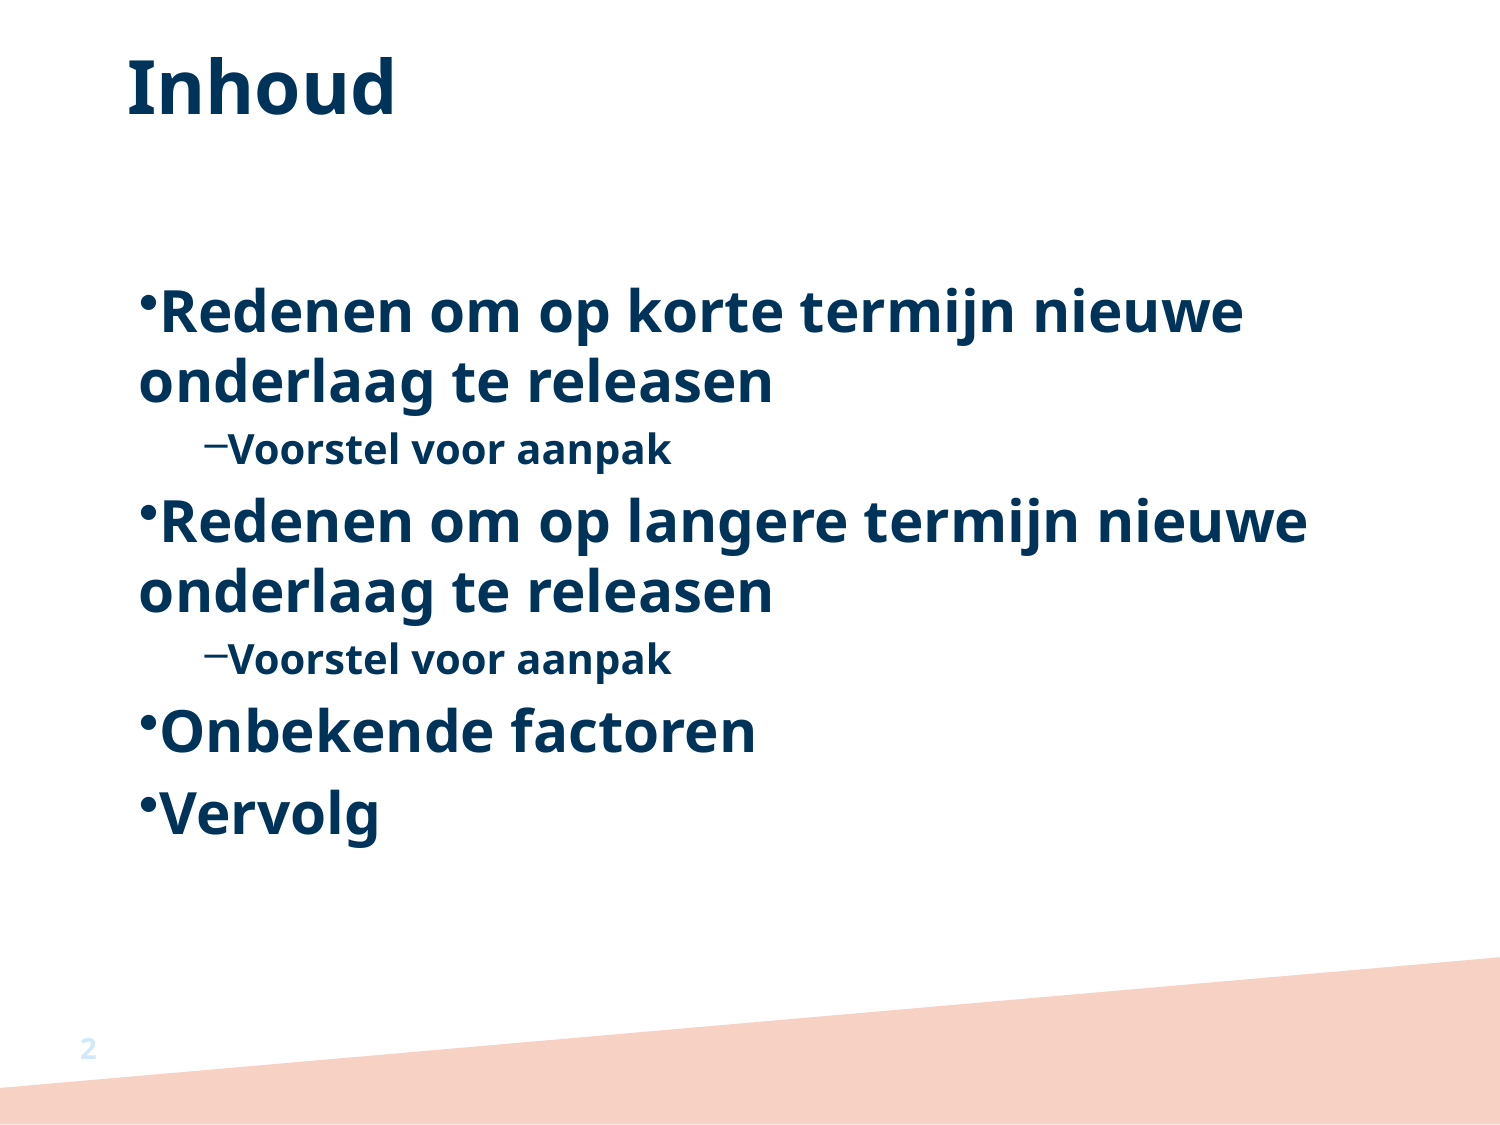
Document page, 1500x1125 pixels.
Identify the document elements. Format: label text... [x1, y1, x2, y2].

slide_number 2 [64, 1023, 172, 1071]
list Redenen om op korte termijn nieuwe onderlaag te releasen Voorstel voor aanpak Redenen om op langere termijn nieuwe onderlaag te releasen Voorstel voor aanpak Onbekende factoren Vervolg [123, 267, 1477, 988]
title Inhoud [112, 19, 1376, 149]
